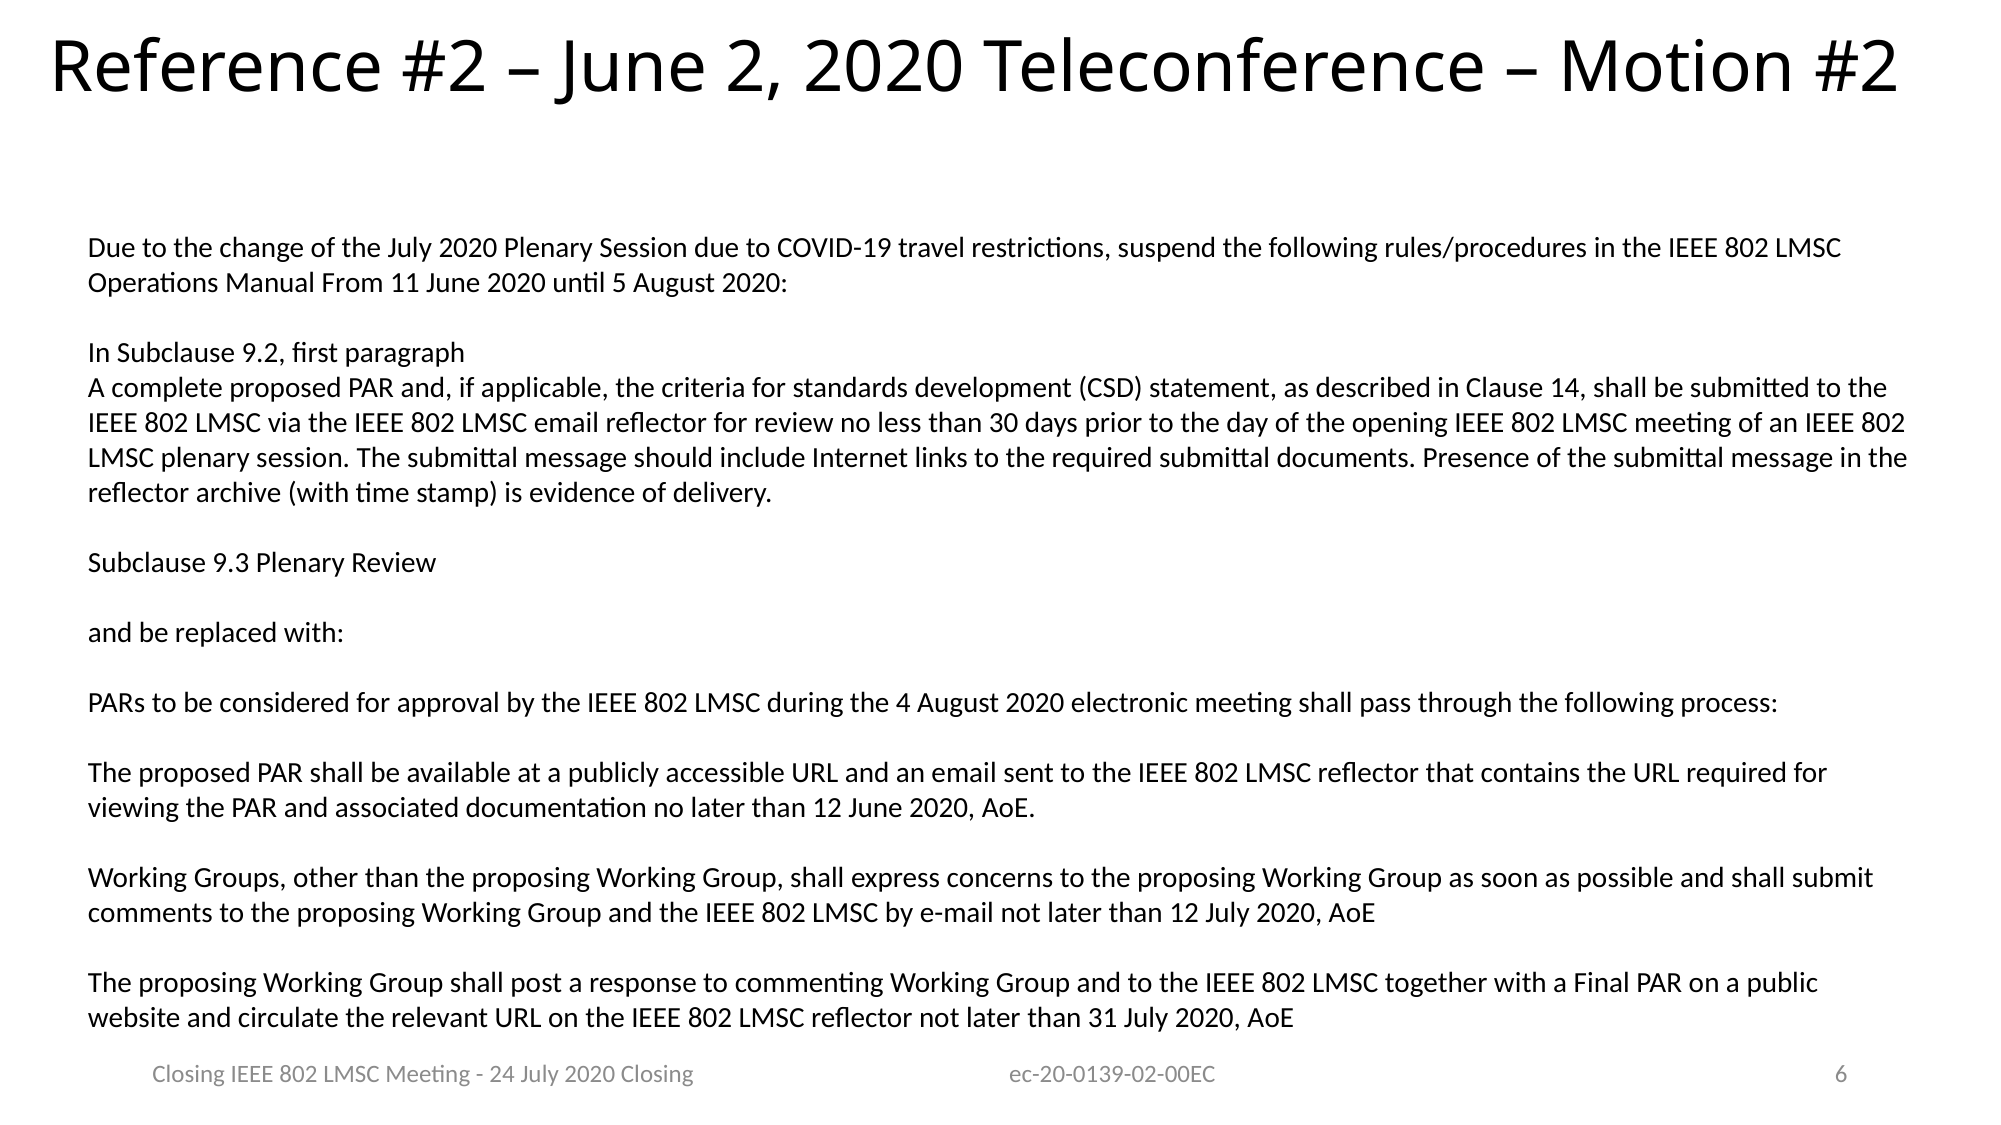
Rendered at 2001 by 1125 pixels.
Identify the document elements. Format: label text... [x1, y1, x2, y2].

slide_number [137, 1042, 734, 1103]
title Reference #2 – June 2, 2020 Teleconference – Motion #2 [34, 14, 2000, 123]
footer ec-20-0139-02-00EC [887, 1042, 1338, 1103]
slide_number 6 [1412, 1042, 1863, 1103]
text_box Due to the change of the July 2020 Plenary Session due to COVID-19 travel restrictions, suspend the following rules/procedures in the IEEE 802 LMSC Operations Manual From 11 June 2020 until 5 August 2020: In Subclause 9.2, first paragraph A complete proposed PAR and, if applicable, the criteria for standards development (CSD) statement, as described in Clause 14, shall be submitted to the IEEE 802 LMSC via the IEEE 802 LMSC email reflector for review no less than 30 days prior to the day of the opening IEEE 802 LMSC meeting of an IEEE 802 LMSC plenary session. The submittal message should include Internet links to the required submittal documents. Presence of the submittal message in the reflector archive (with time stamp) is evidence of delivery. Subclause 9.3 Plenary Review and be replaced with: PARs to be considered for approval by the IEEE 802 LMSC during the 4 August 2020 electronic meeting shall pass through the following process: The proposed PAR shall be available at a publicly accessible URL and an email sent to the IEEE 802 LMSC reflector that contains the URL required for viewing the PAR and associated documentation no later than 12 June 2020, AoE. Working Groups, other than the proposing Working Group, shall express concerns to the proposing Working Group as soon as possible and shall submit comments to the proposing Working Group and the IEEE 802 LMSC by e-mail not later than 12 July 2020, AoE The proposing Working Group shall post a response to commenting Working Group and to the IEEE 802 LMSC together with a Final PAR on a public website and circulate the relevant URL on the IEEE 802 LMSC reflector not later than 31 July 2020, AoE [73, 221, 1931, 1076]
